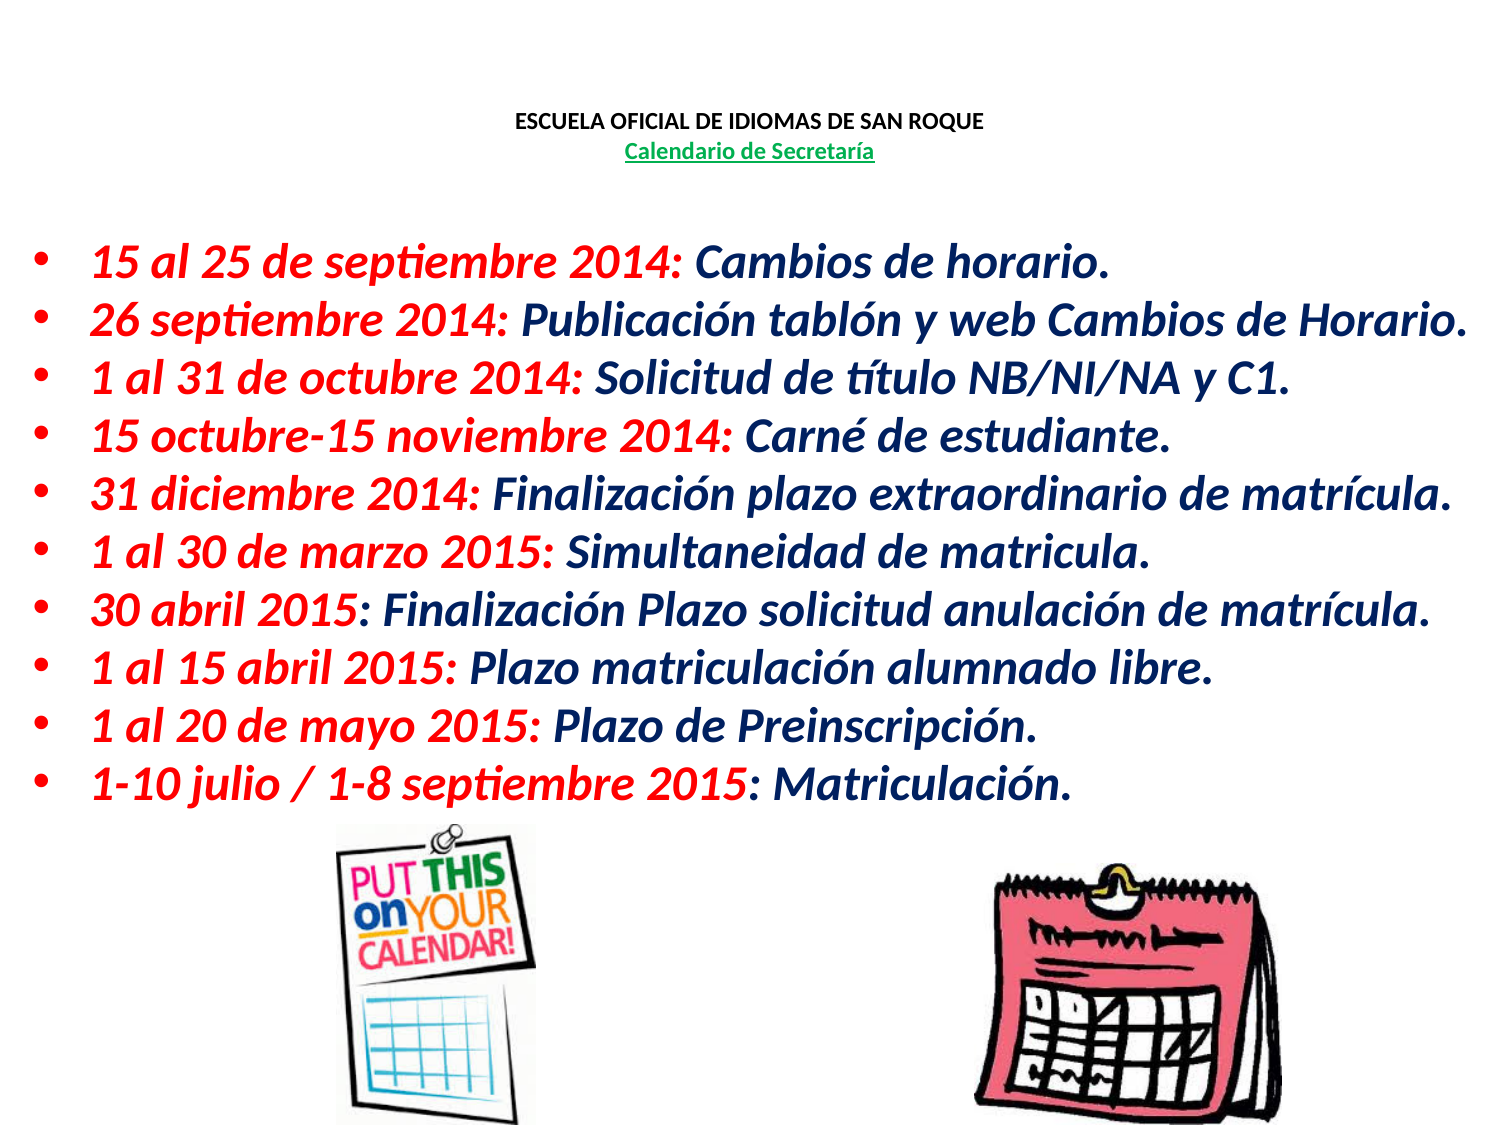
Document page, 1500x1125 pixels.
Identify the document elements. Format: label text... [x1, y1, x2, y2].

picture [336, 824, 536, 1125]
picture [974, 863, 1282, 1125]
list 15 al 25 de septiembre 2014: Cambios de horario. 26 septiembre 2014: Publicación tablón y web Cambios de Horario. 1 al 31 de octubre 2014: Solicitud de título NB/NI/NA y C1. 15 octubre-15 noviembre 2014: Carné de estudiante. 31 diciembre 2014: Finalización plazo extraordinario de matrícula. 1 al 30 de marzo 2015: Simultaneidad de matricula. 30 abril 2015: Finalización Plazo solicitud anulación de matrícula. 1 al 15 abril 2015: Plazo matriculación alumnado libre. 1 al 20 de mayo 2015: Plazo de Preinscripción. 1-10 julio / 1-8 septiembre 2015: Matriculación. [17, 208, 1500, 1012]
title ESCUELA OFICIAL DE IDIOMAS DE SAN ROQUE Calendario de Secretaría [75, 66, 1425, 208]
